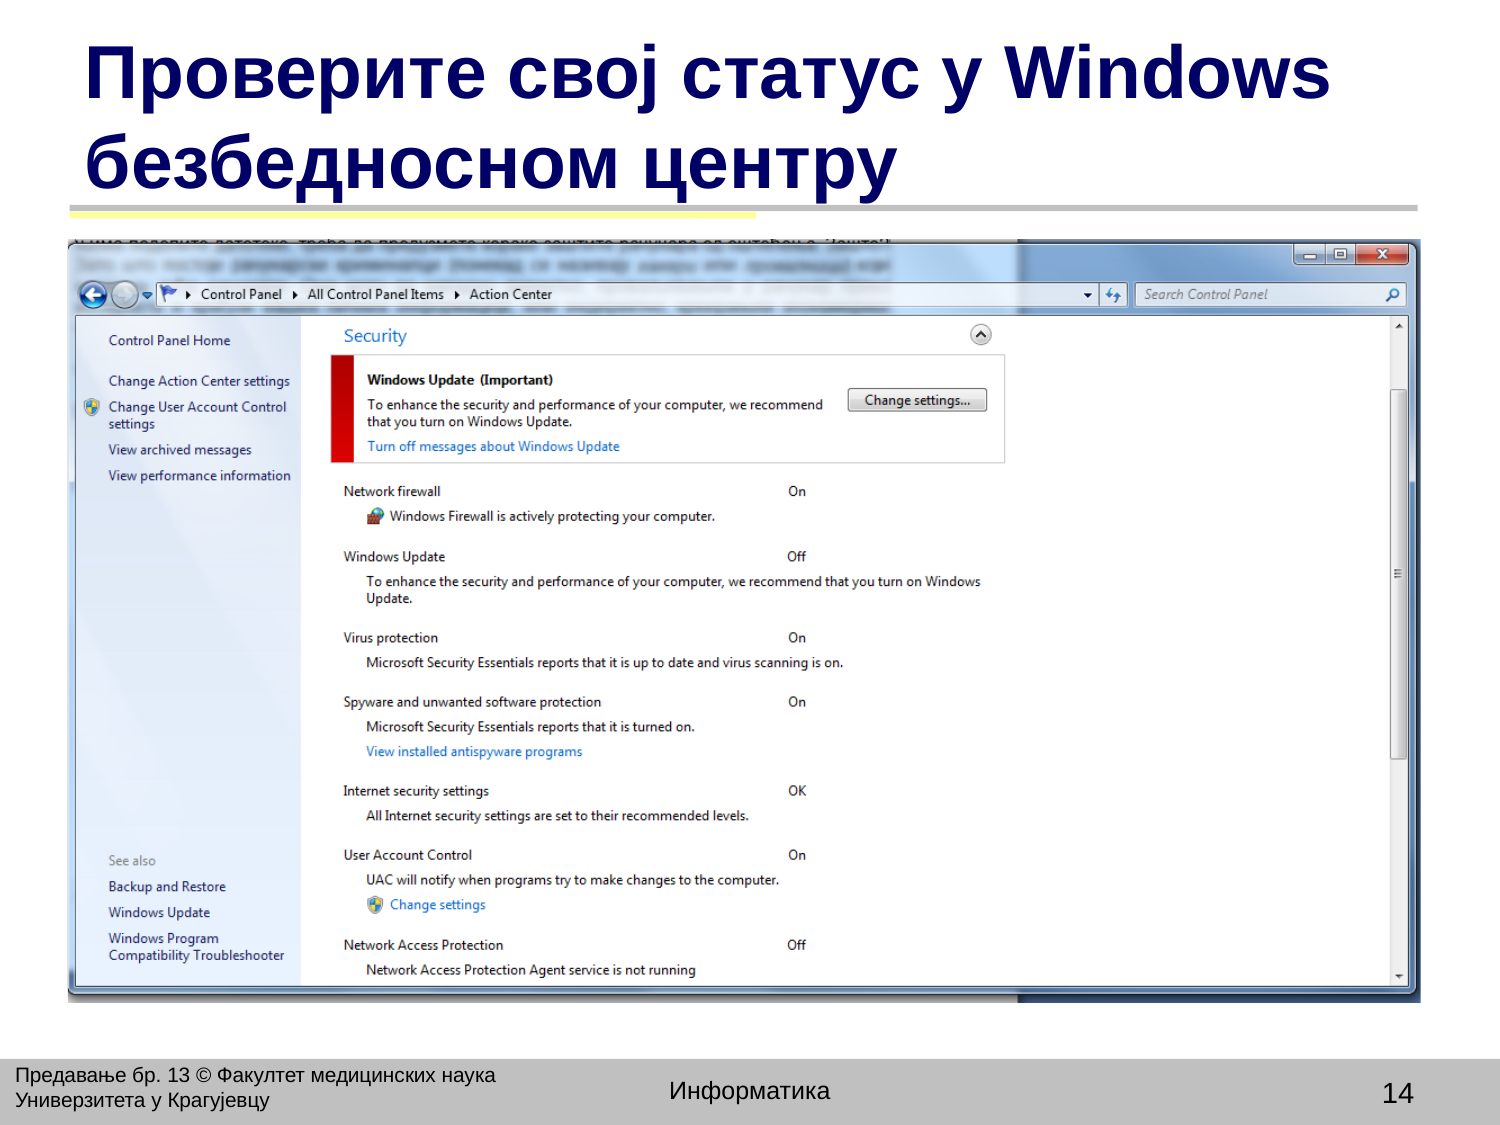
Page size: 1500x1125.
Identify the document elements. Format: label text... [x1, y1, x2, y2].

slide_number 14 [1079, 1066, 1430, 1125]
title Проверите свој статус у Windows безбедносном центру [69, 19, 1426, 208]
slide_number Предавање бр. 13 © Факултет медицинских наука Универзитета у Крагујевцу [0, 1053, 617, 1108]
footer Информатика [512, 1066, 988, 1125]
picture [67, 238, 1422, 1003]
